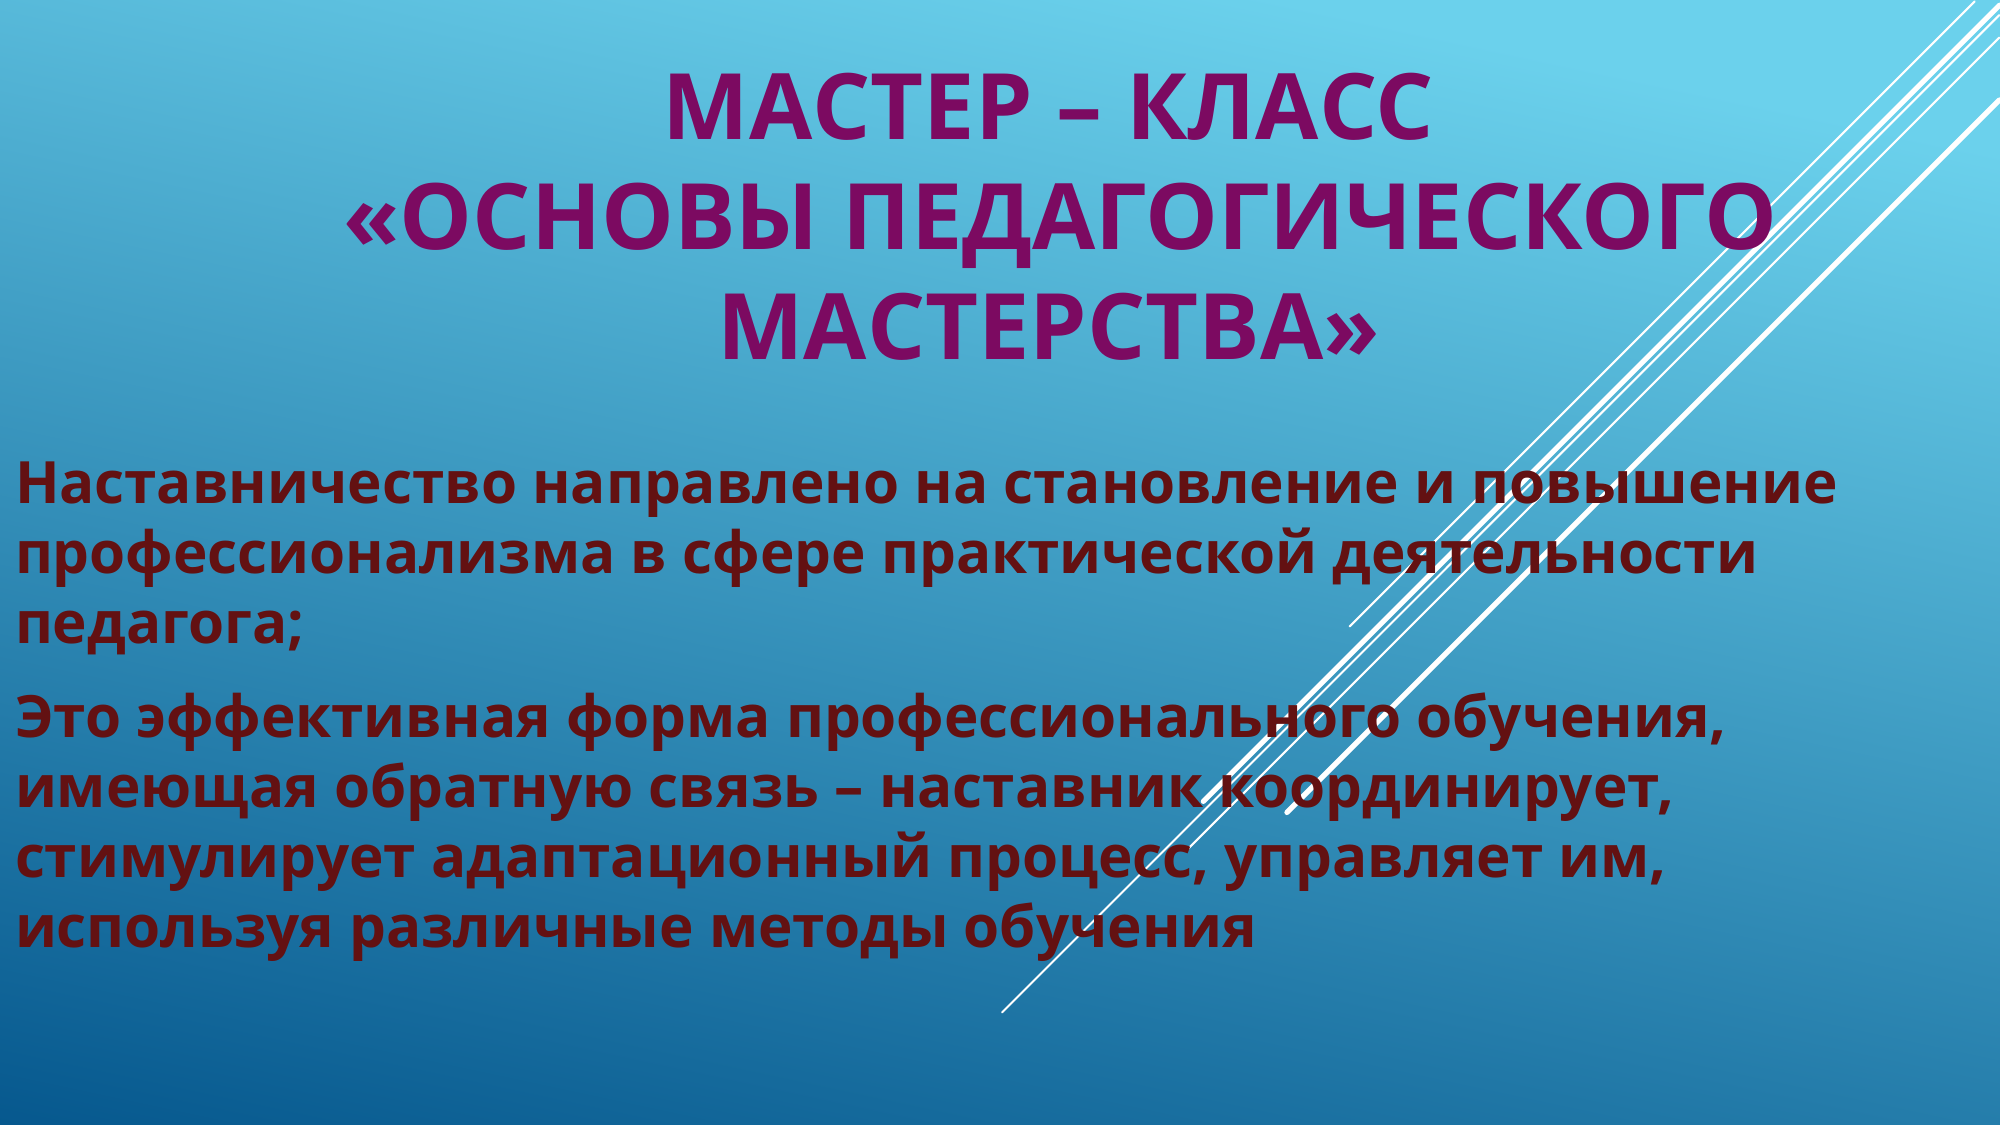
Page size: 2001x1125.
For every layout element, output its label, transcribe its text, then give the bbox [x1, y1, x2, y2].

subtitle Наставничество направлено на становление и повышение профессионализма в сфере практической деятельности педагога; Это эффективная форма профессионального обучения, имеющая обратную связь – наставник координирует, стимулирует адаптационный процесс, управляет им, используя различные методы обучения [0, 437, 1972, 918]
title Мастер – класс «Основы педагогического мастерства» [112, 0, 1986, 386]
